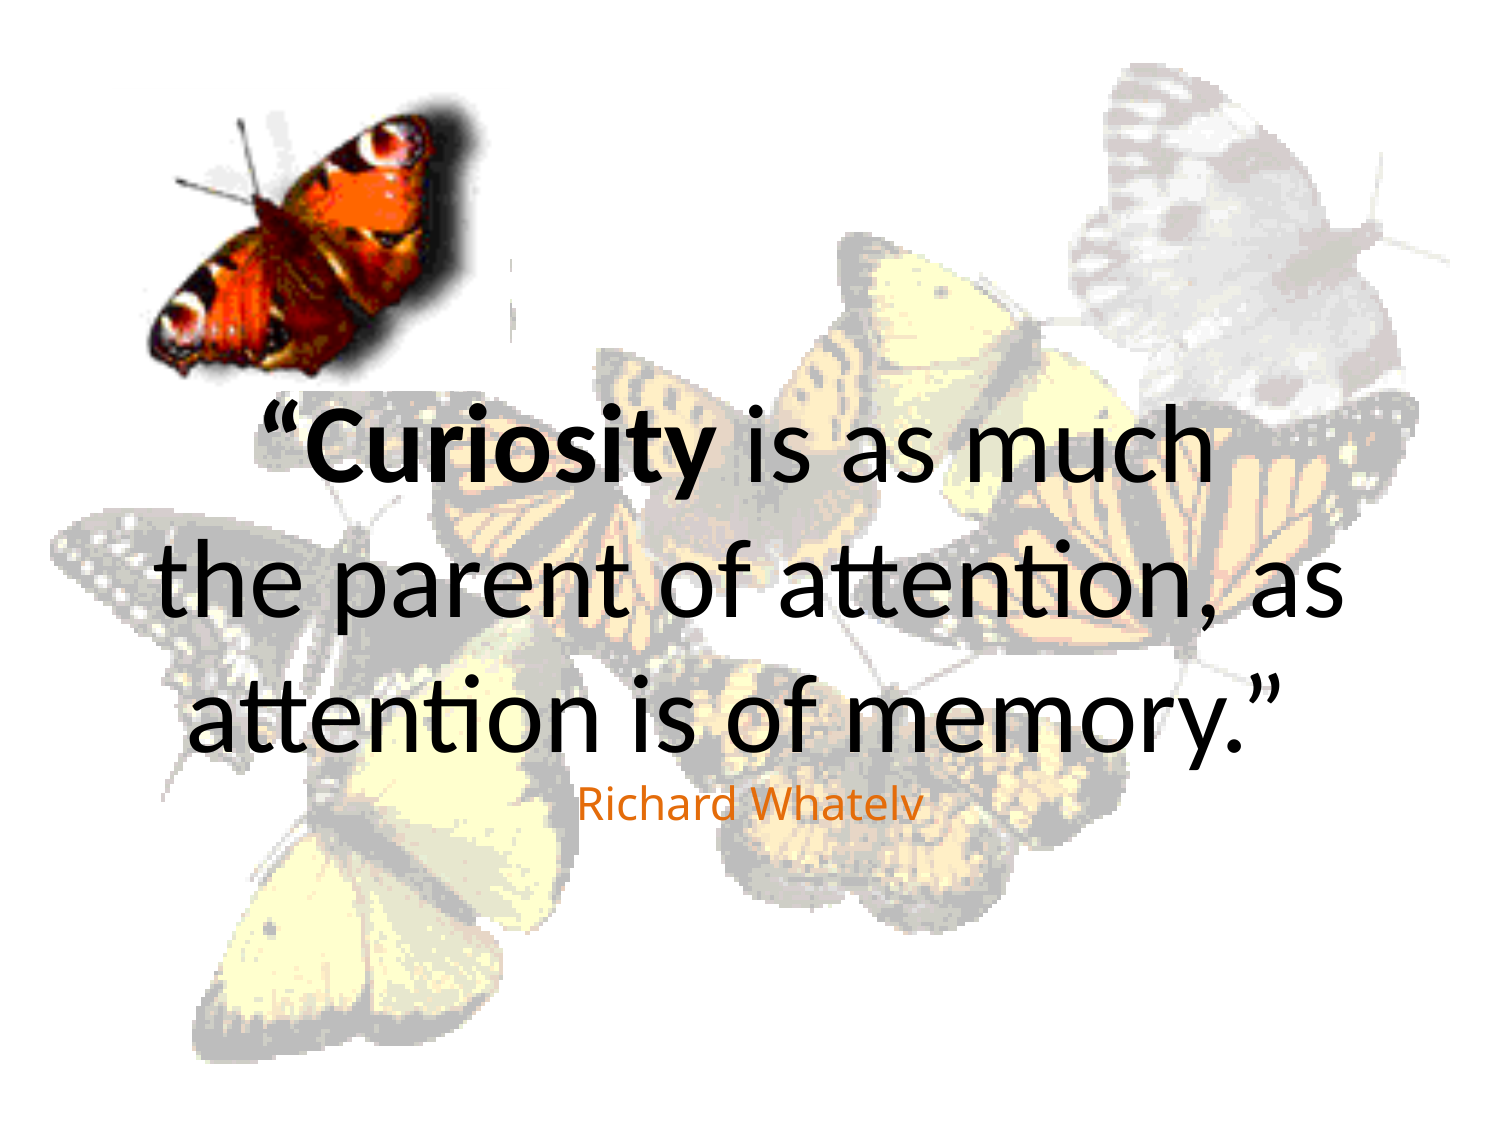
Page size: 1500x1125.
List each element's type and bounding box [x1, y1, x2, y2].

picture [49, 37, 1464, 1078]
